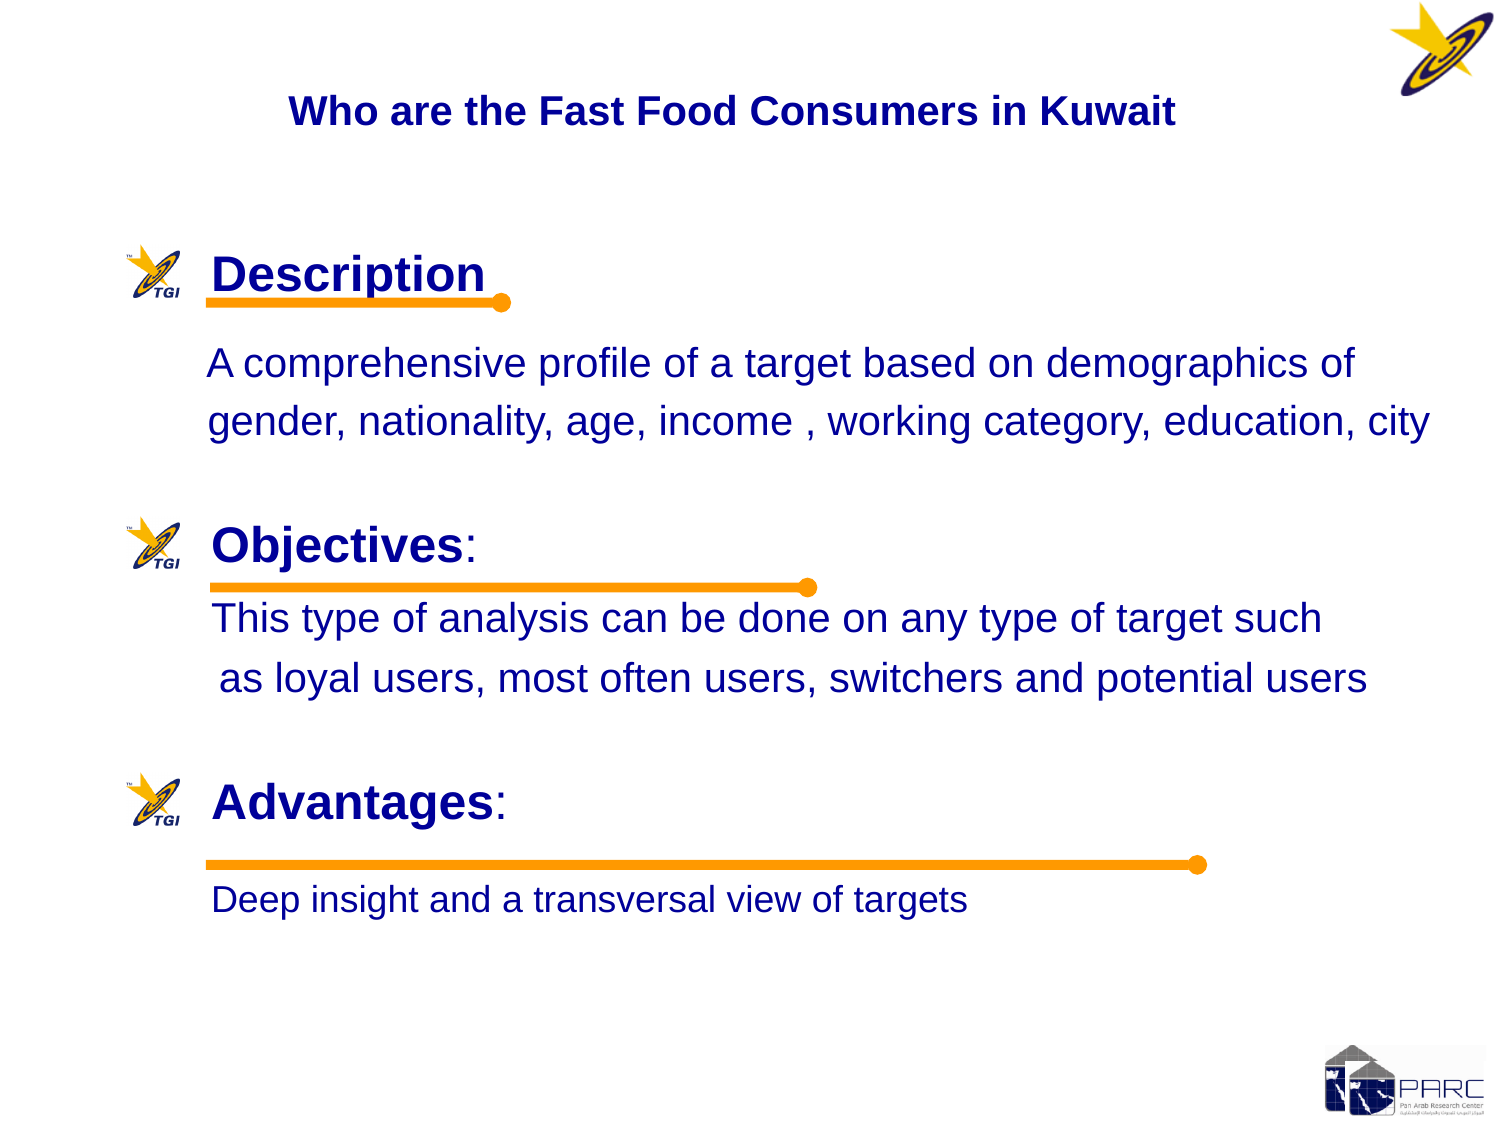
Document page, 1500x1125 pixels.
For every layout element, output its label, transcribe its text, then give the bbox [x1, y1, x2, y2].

picture [126, 244, 180, 298]
picture [126, 772, 180, 826]
text_box [205, 298, 506, 307]
picture [126, 516, 180, 569]
picture [1320, 1045, 1494, 1122]
list Description A comprehensive profile of a target based on demographics of gender, nationality, age, income , working category, education, city Objectives: This type of analysis can be done on any type of target such as loyal users, most often users, switchers and potential users Advantages: Deep insight and a transversal view of targets [111, 233, 1463, 1025]
title Who are the Fast Food Consumers in Kuwait [171, 36, 1294, 181]
text_box [205, 860, 1202, 869]
text_box [210, 583, 812, 592]
picture [1385, 0, 1498, 100]
